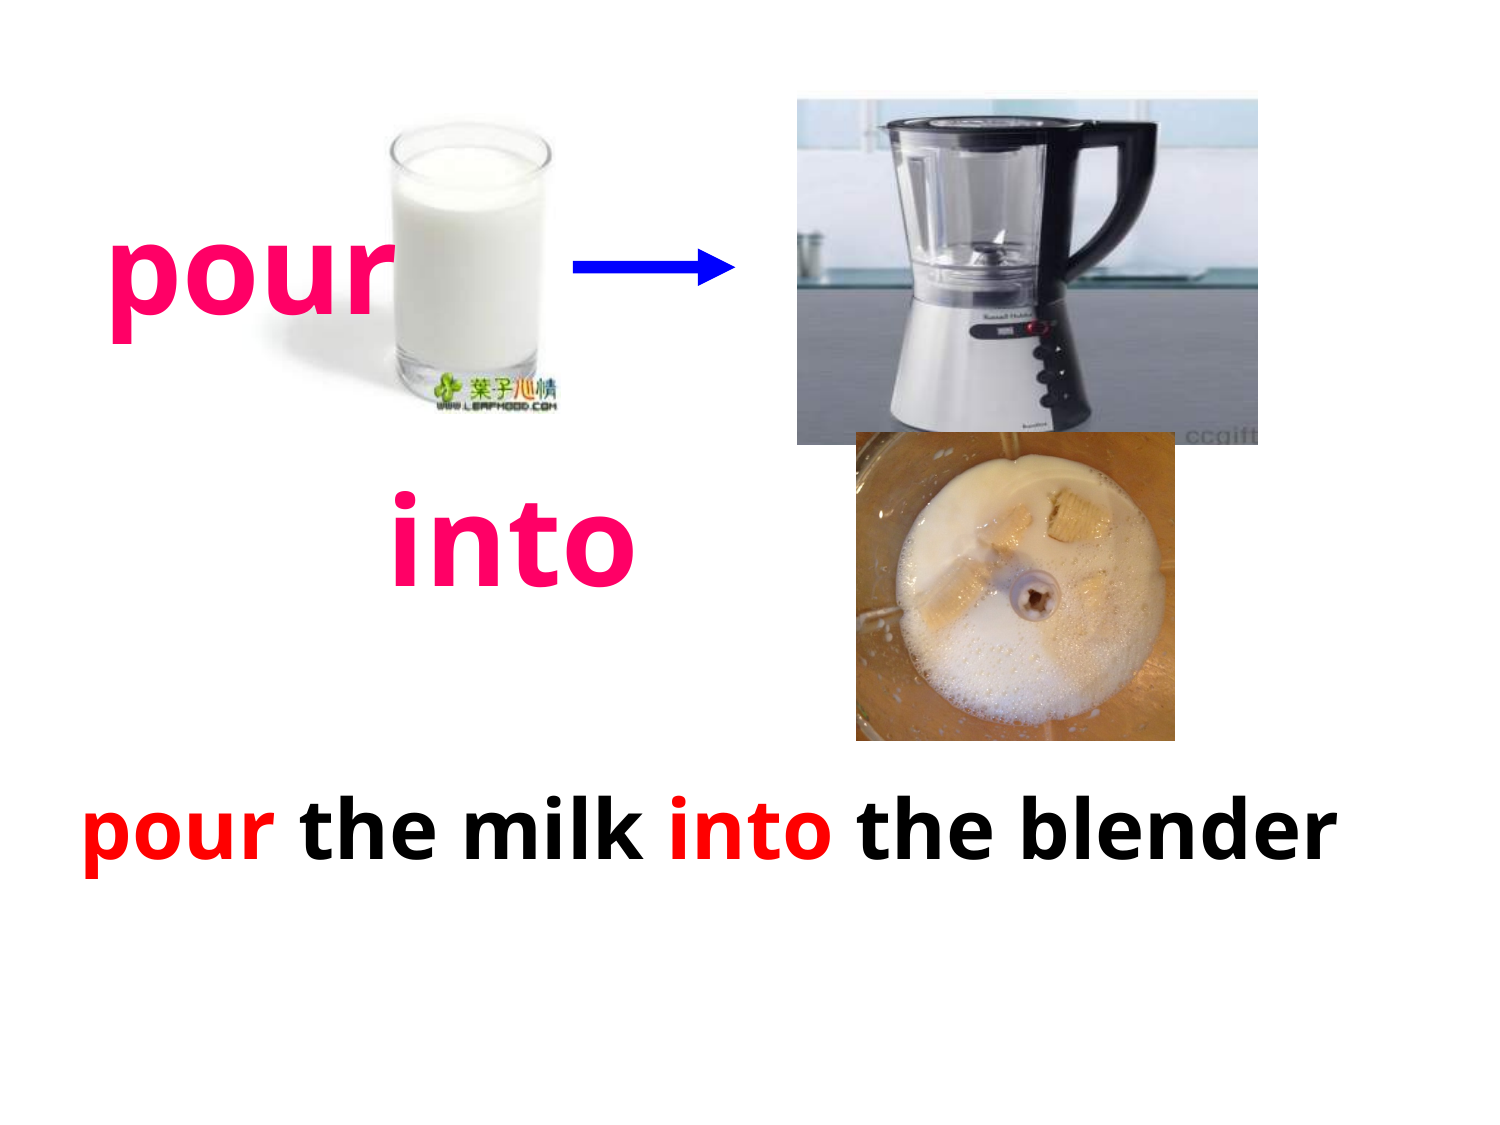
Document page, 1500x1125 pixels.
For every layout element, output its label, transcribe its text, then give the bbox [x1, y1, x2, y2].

text_box [572, 261, 736, 274]
text_box pour the milk into the blender [64, 751, 1405, 902]
picture [796, 89, 1259, 741]
picture [241, 113, 562, 414]
text_box pour [88, 208, 236, 321]
text_box into [372, 456, 670, 617]
